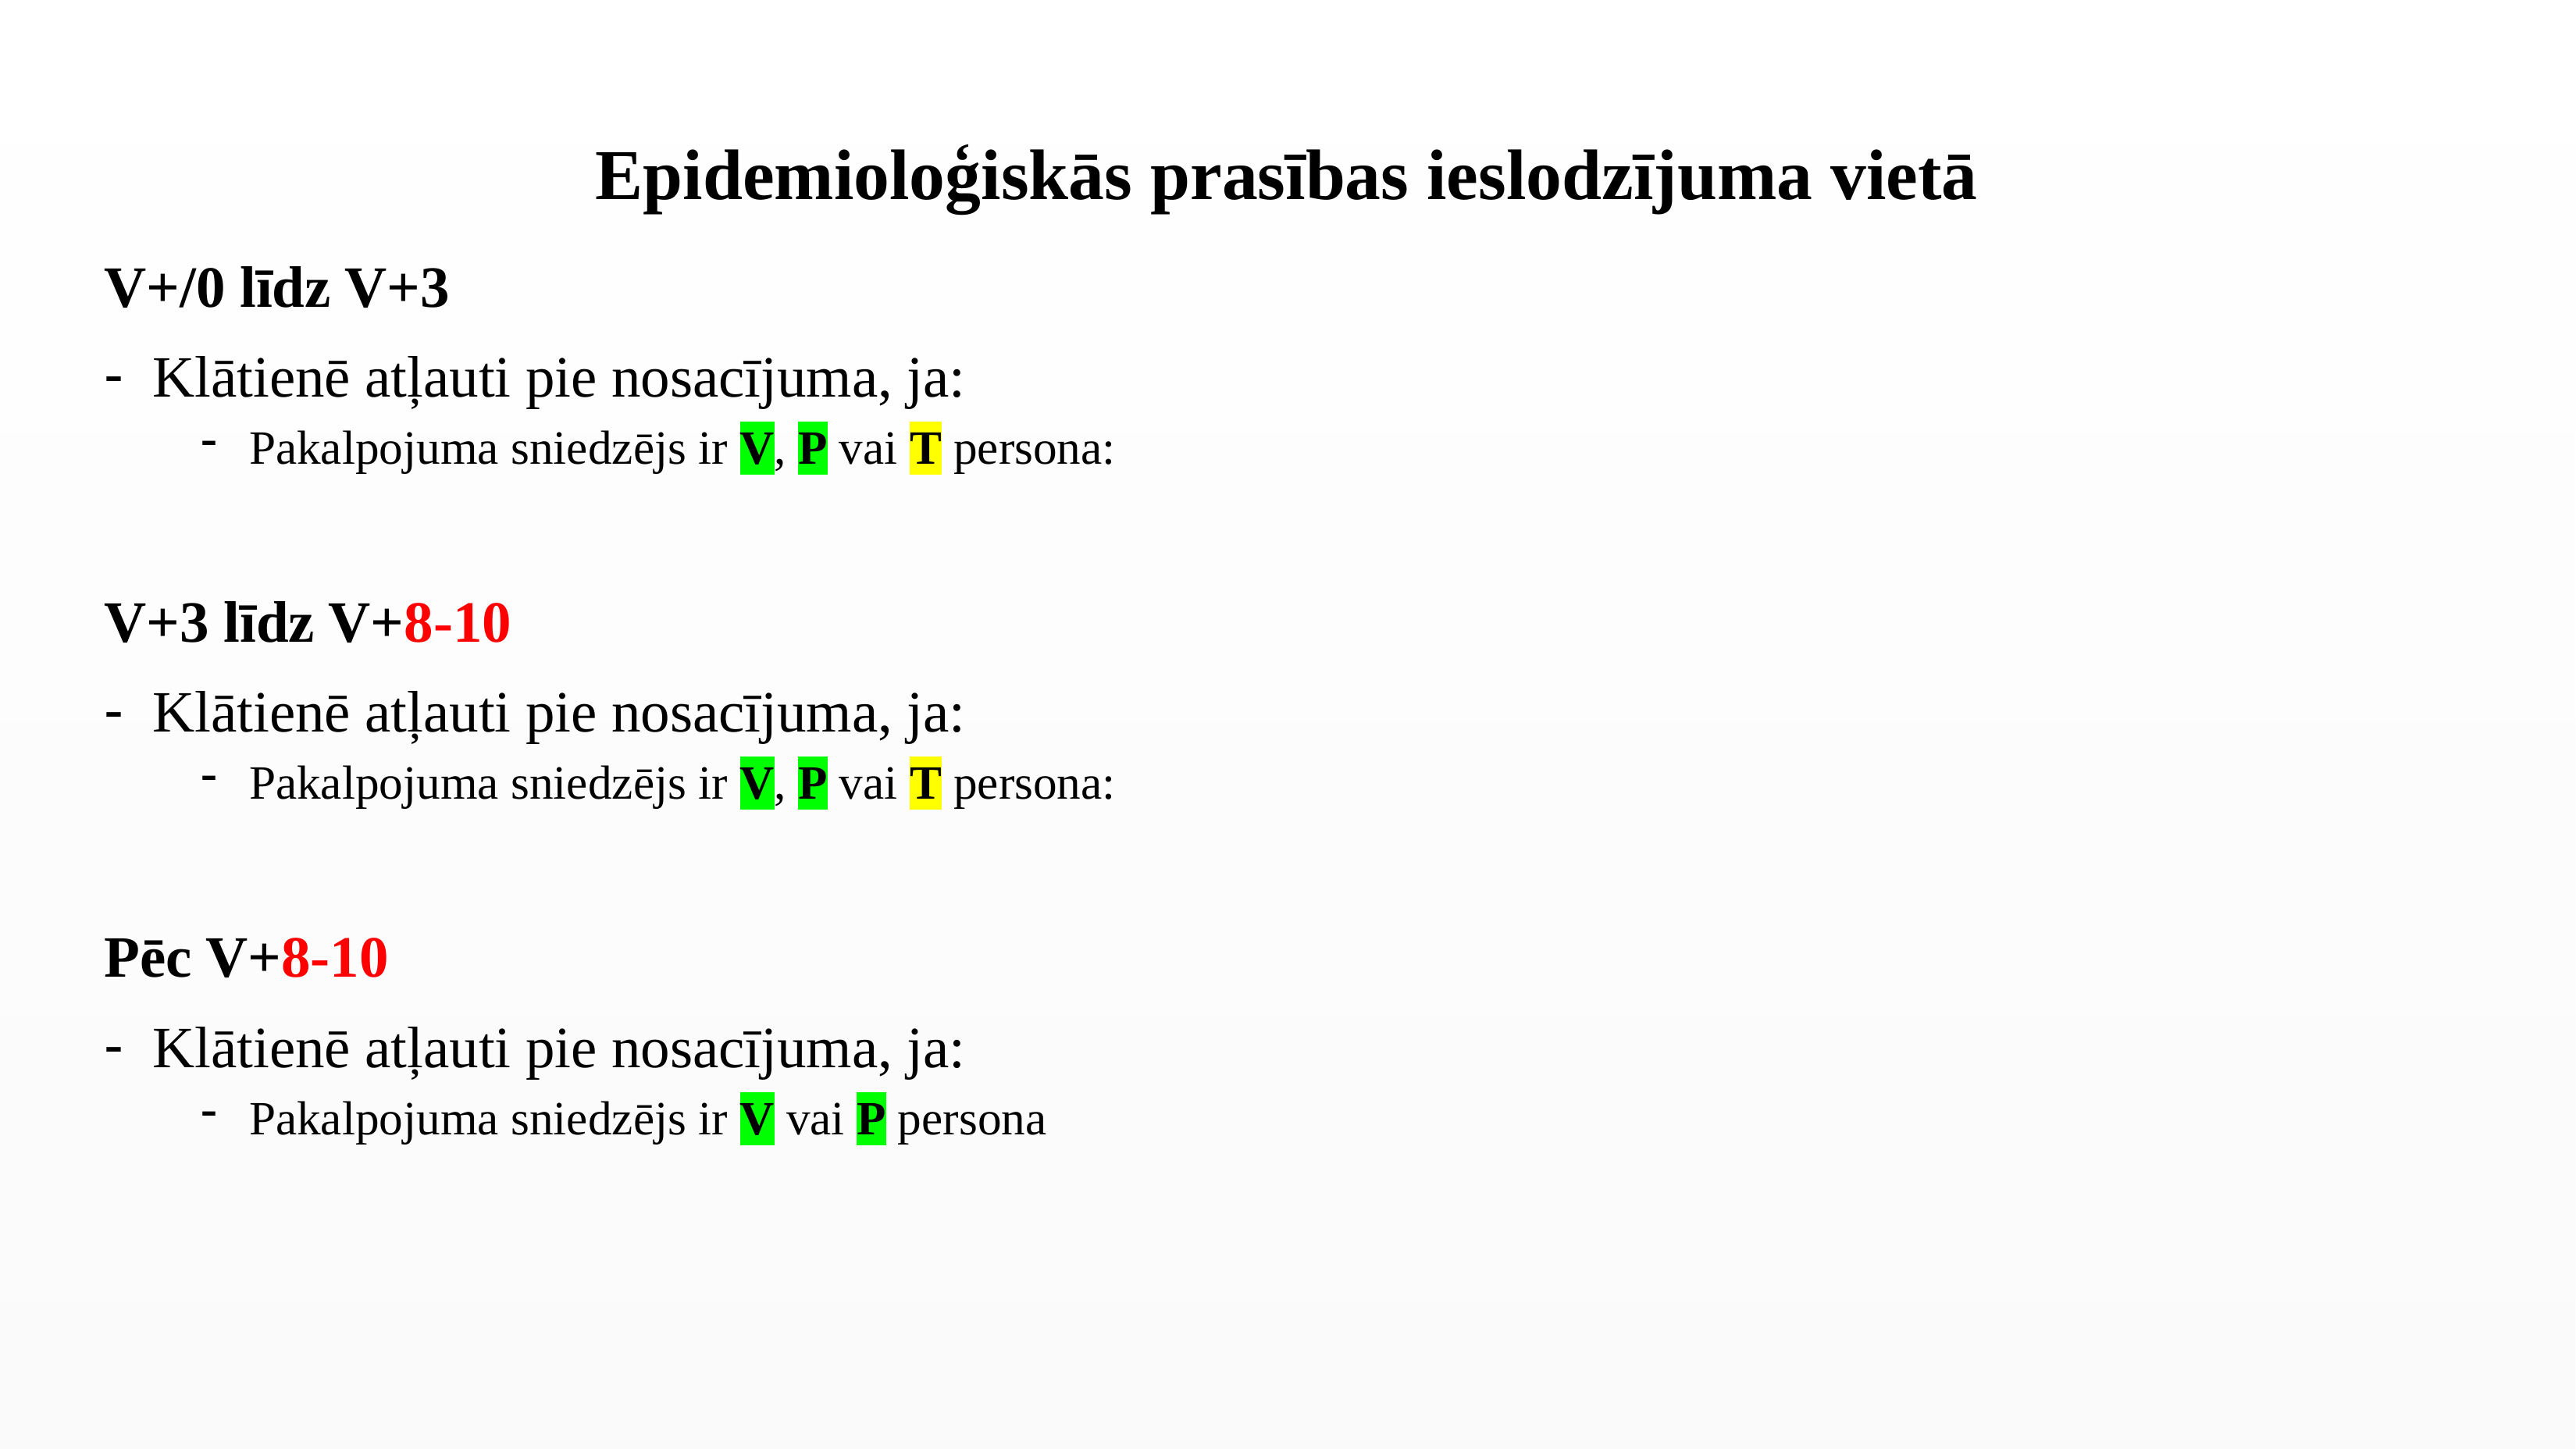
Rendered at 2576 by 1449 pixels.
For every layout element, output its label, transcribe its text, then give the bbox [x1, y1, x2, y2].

list V+/0 līdz V+3 Klātienē atļauti pie nosacījuma, ja: Pakalpojuma sniedzējs ir V, P vai T persona: V+3 līdz V+8-10 Klātienē atļauti pie nosacījuma, ja: Pakalpojuma sniedzējs ir V, P vai T persona: Pēc V+8-10 Klātienē atļauti pie nosacījuma, ja: Pakalpojuma sniedzējs ir V vai P persona [92, 250, 2507, 1449]
title Epidemioloģiskās prasības ieslodzījuma vietā [176, 77, 2399, 250]
